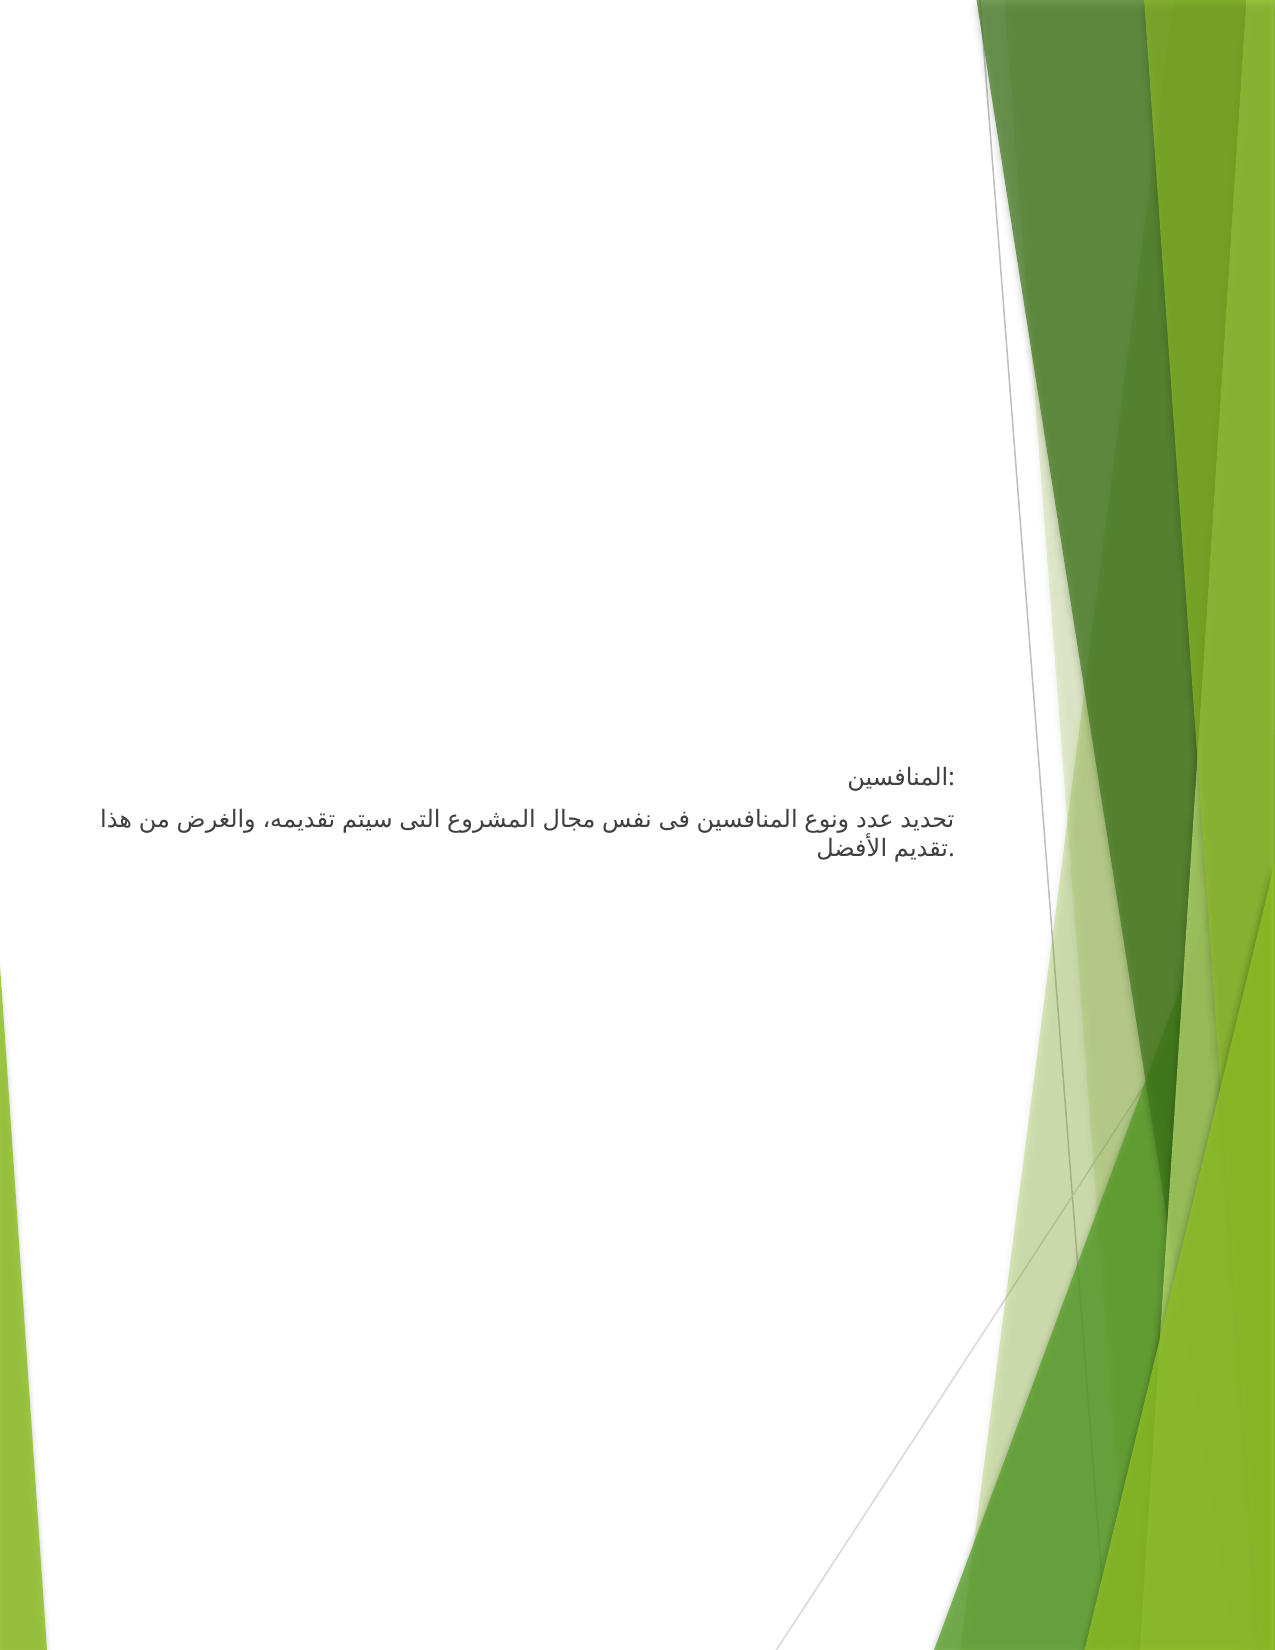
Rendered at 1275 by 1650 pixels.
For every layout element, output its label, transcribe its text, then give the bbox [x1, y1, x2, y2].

list المنافسين: تحديد عدد ونوع المنافسين فى نفس مجال المشروع التى سيتم تقديمه، والغرض من هذا تقديم الأفضل. [70, 524, 970, 1099]
